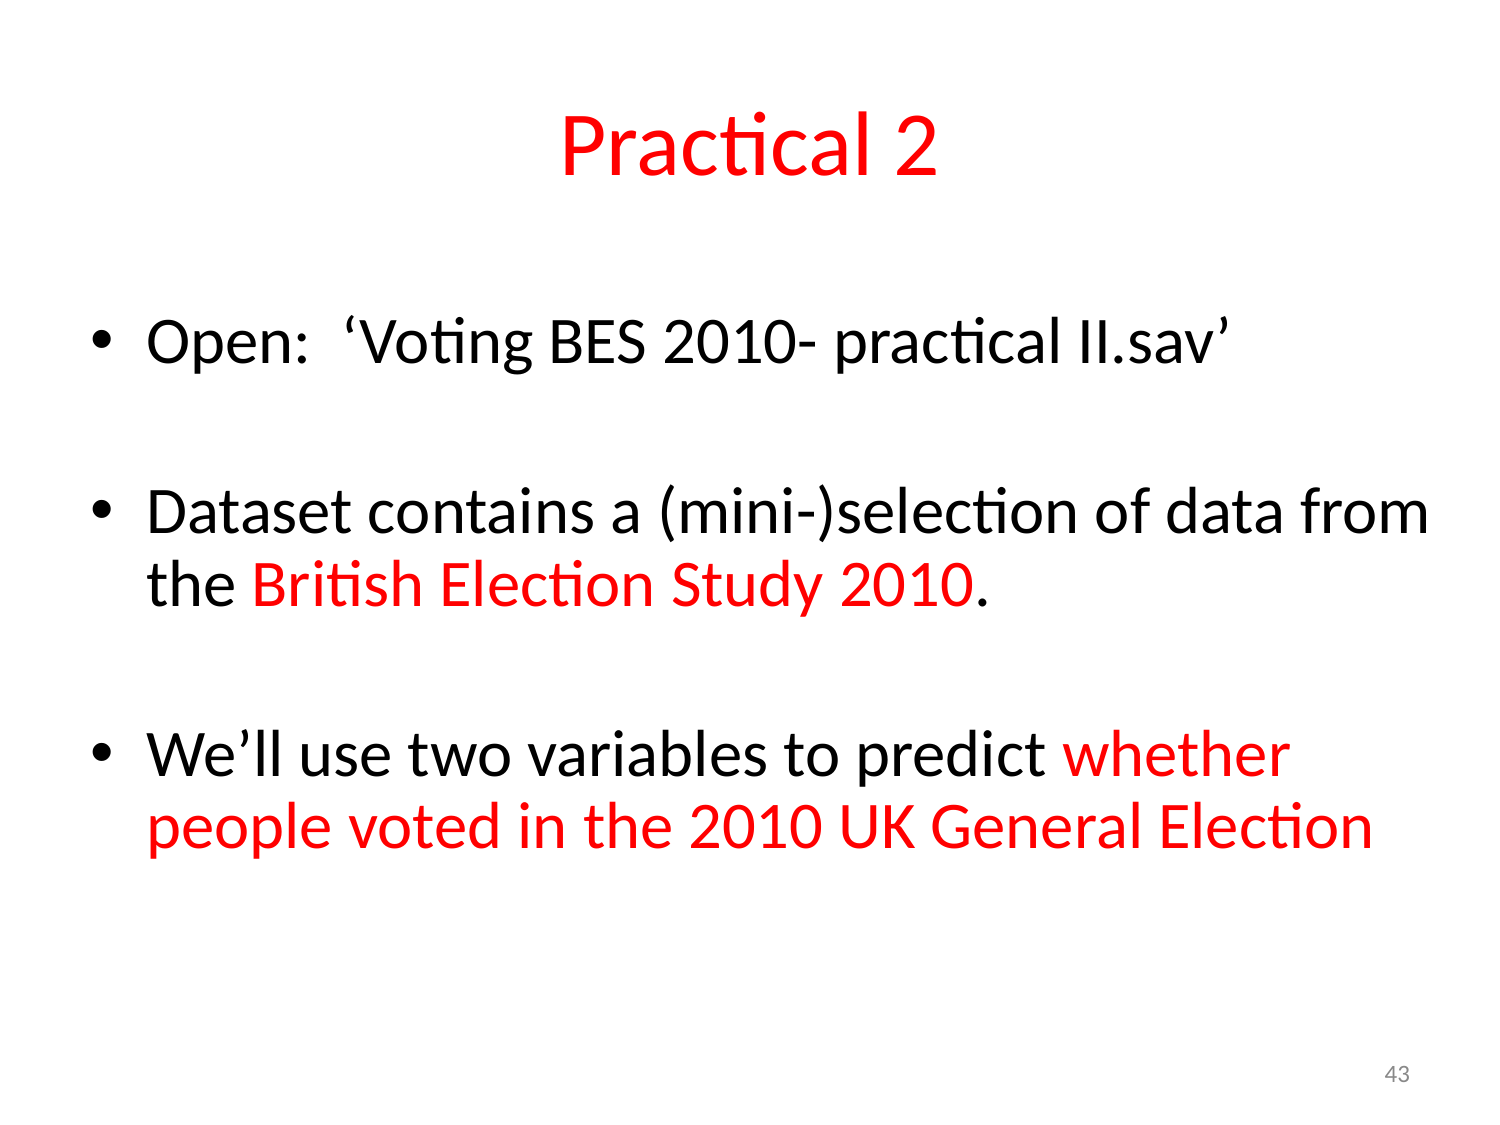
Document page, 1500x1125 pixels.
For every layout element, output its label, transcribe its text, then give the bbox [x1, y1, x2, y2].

list Open: ‘Voting BES 2010- practical II.sav’ Dataset contains a (mini-)selection of data from the British Election Study 2010. We’ll use two variables to predict whether people voted in the 2010 UK General Election [75, 298, 1459, 1041]
slide_number 43 [1074, 1042, 1425, 1103]
title Practical 2 [75, 45, 1425, 233]
